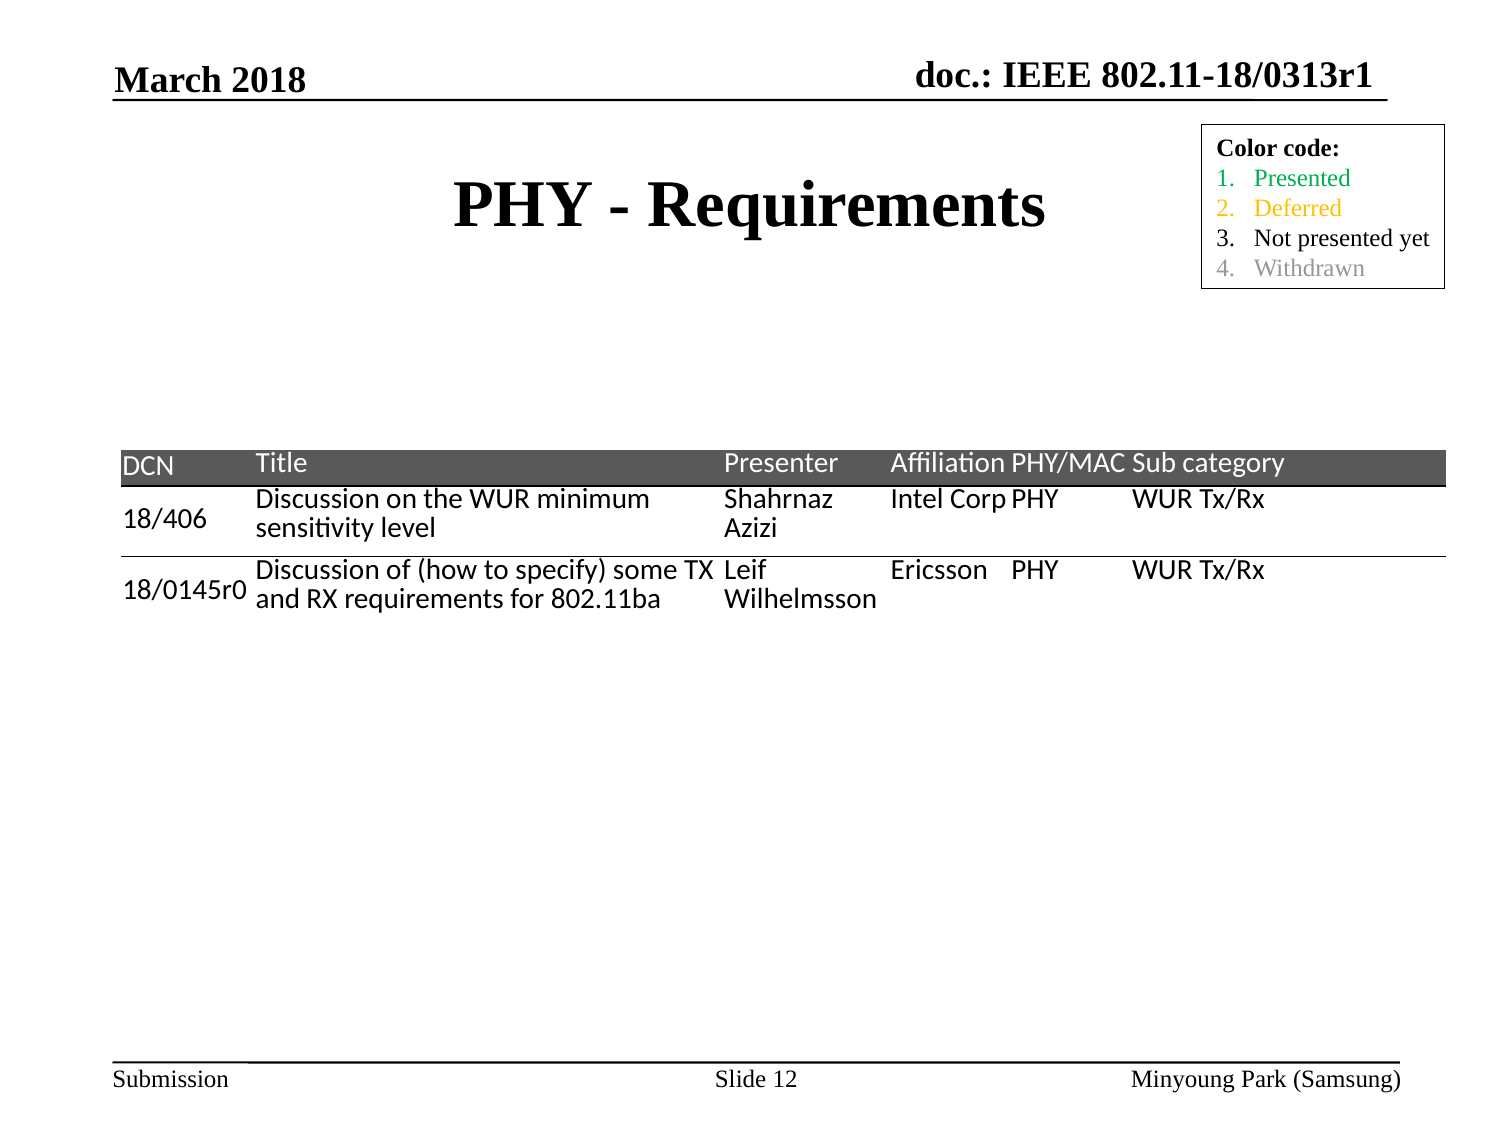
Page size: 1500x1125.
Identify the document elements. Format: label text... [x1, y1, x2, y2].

table_cell WUR Tx/Rx [1131, 487, 1446, 556]
table_header PHY/MAC [1011, 450, 1131, 485]
table_header Title [255, 450, 723, 485]
table_header Sub category [1131, 450, 1446, 485]
table_header DCN [121, 450, 255, 485]
table_cell WUR Tx/Rx [1131, 557, 1446, 627]
table_header Affiliation [890, 450, 1011, 485]
table_cell Intel Corp [890, 487, 1011, 556]
table_cell 18/0145r0 [121, 557, 255, 627]
table_cell PHY [1011, 557, 1131, 627]
table_cell Discussion on the WUR minimum sensitivity level [255, 487, 723, 556]
footer Minyoung Park (Samsung) [949, 1061, 1402, 1093]
table_cell Discussion of (how to specify) some TX and RX requirements for 802.11ba [255, 557, 723, 627]
table_cell Shahrnaz Azizi [723, 487, 890, 556]
slide_number Slide 12 [712, 1061, 800, 1093]
table_cell Leif Wilhelmsson [723, 557, 890, 627]
title PHY - Requirements [112, 112, 1388, 288]
text_box Color code: Presented Deferred Not presented yet Withdrawn [1201, 124, 1445, 289]
table_cell 18/406 [121, 487, 255, 556]
table_cell PHY [1011, 487, 1131, 556]
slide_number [114, 54, 335, 101]
table_header Presenter [723, 450, 890, 485]
table_cell Ericsson [890, 557, 1011, 627]
